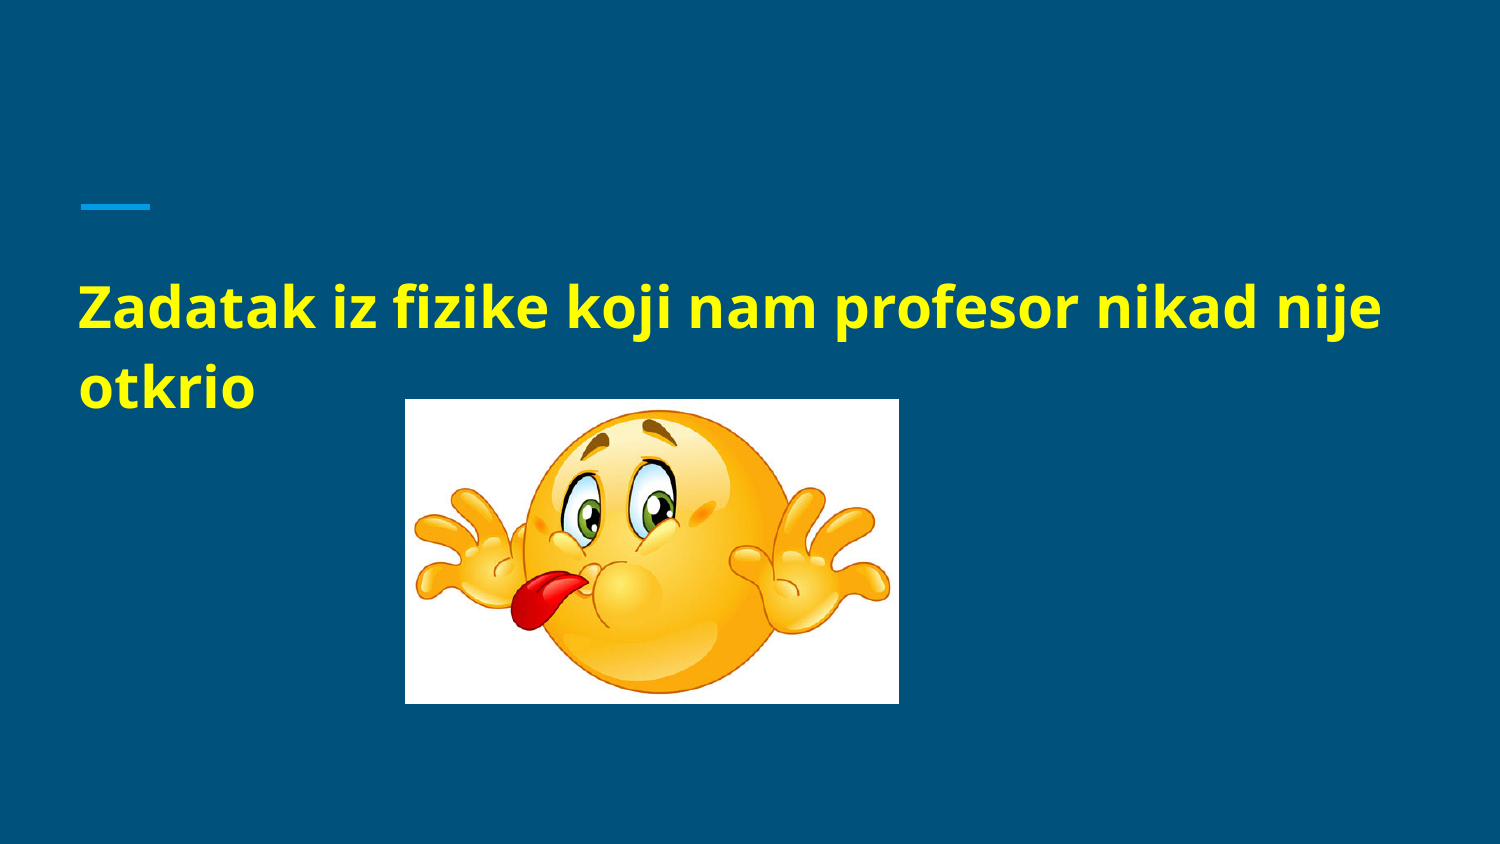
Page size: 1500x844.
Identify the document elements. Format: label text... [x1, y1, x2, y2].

list Zadatak iz fizike koji nam profesor nikad nije otkrio [63, 244, 1437, 750]
picture [406, 400, 898, 703]
